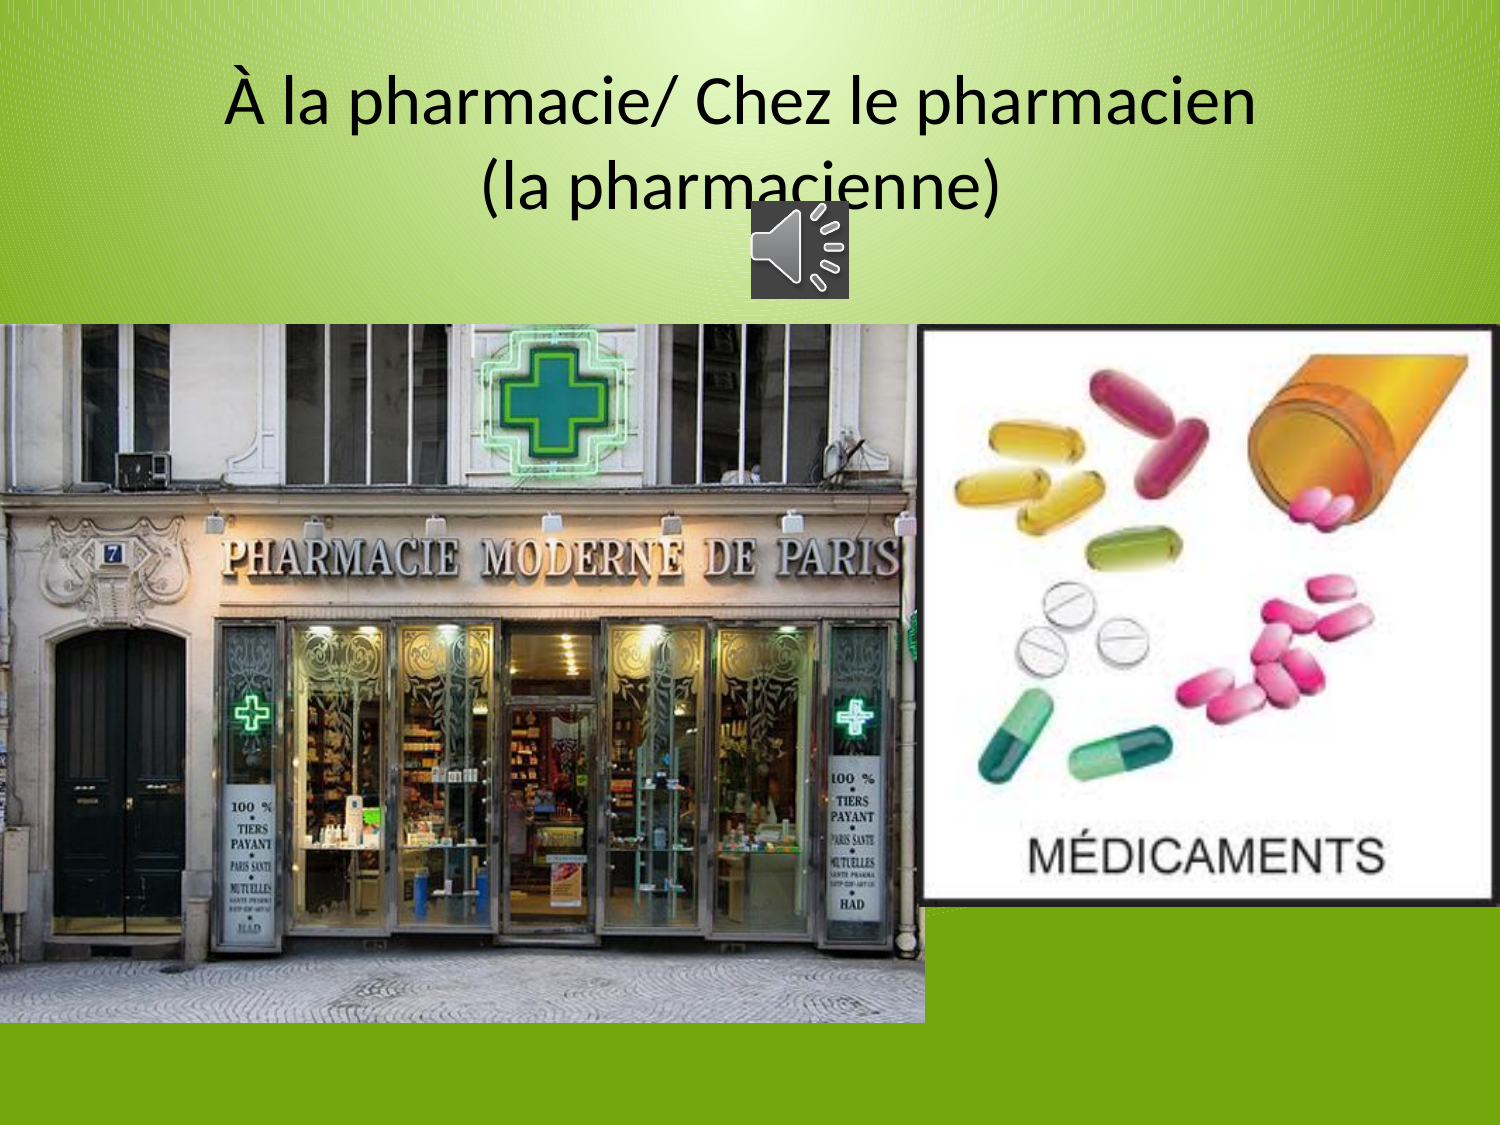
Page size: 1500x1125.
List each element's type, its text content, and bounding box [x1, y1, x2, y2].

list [917, 324, 1500, 908]
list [0, 324, 926, 1024]
picture [749, 199, 851, 301]
title À la pharmacie/ Chez le pharmacien (la pharmacienne) [75, 45, 1425, 233]
